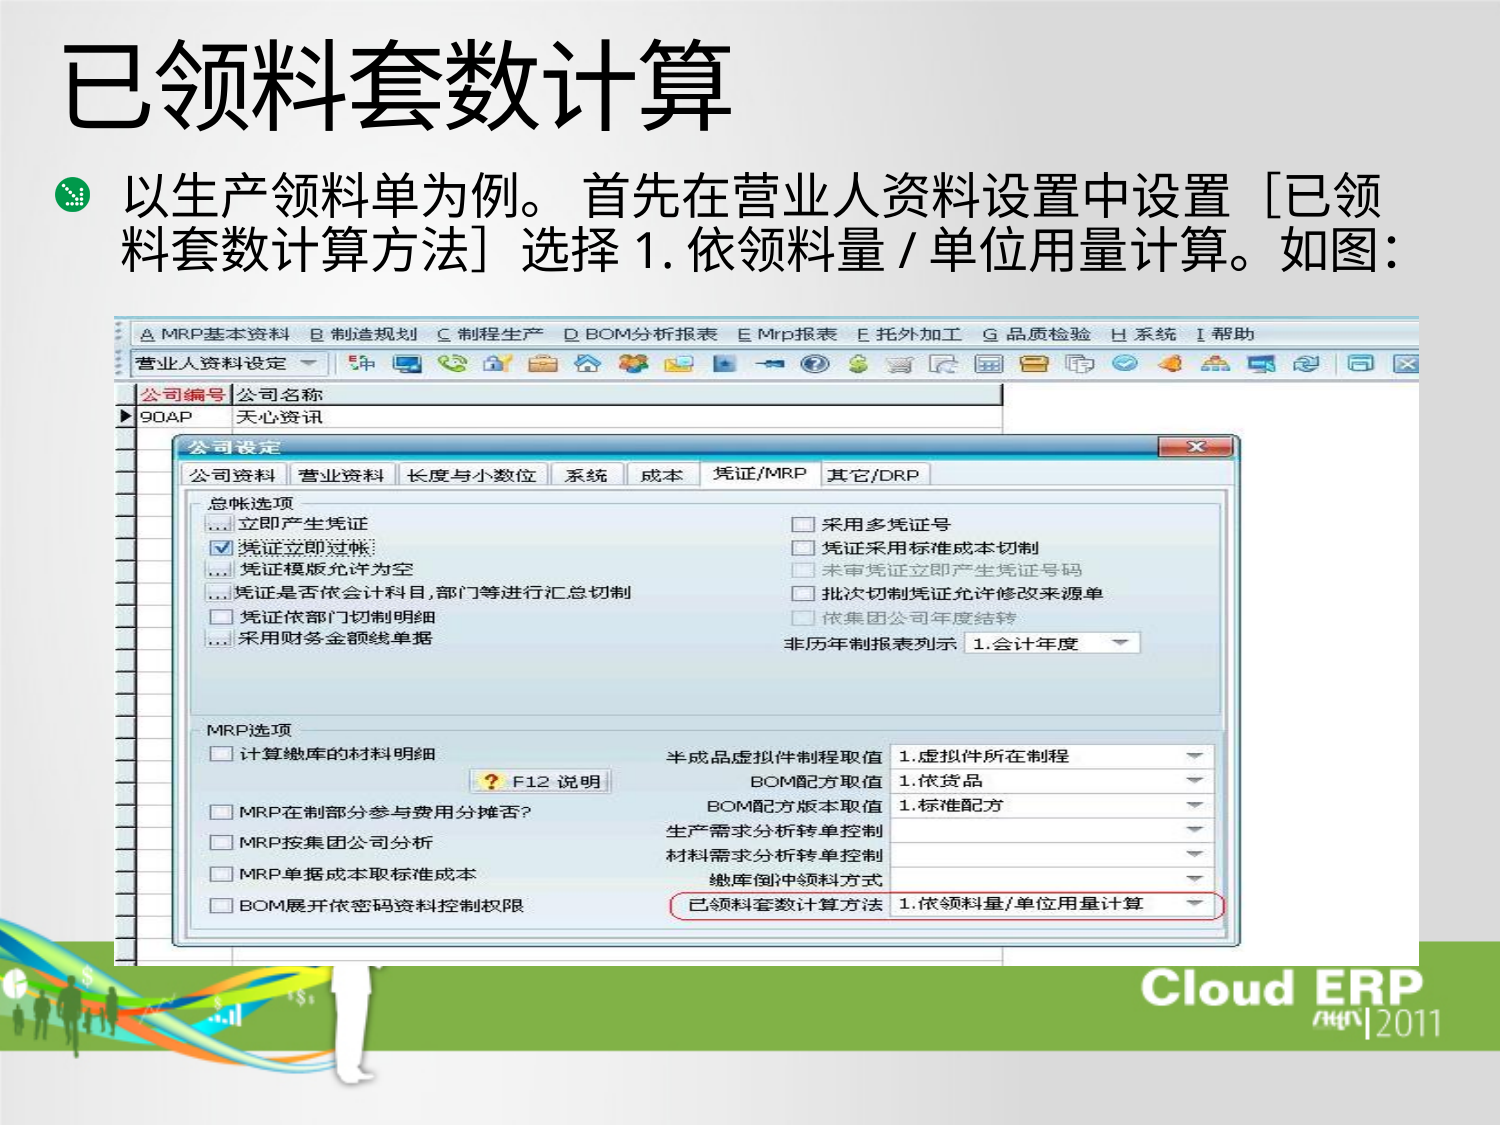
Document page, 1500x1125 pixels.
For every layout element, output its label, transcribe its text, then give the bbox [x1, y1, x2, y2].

picture [0, 0, 1500, 1125]
list 以生产领料单为例。 首先在营业人资料设置中设置［已领料套数计算方法］选择1.依领料量/单位用量计算。如图： [55, 171, 1431, 981]
title 已领料套数计算 [55, 37, 1431, 147]
